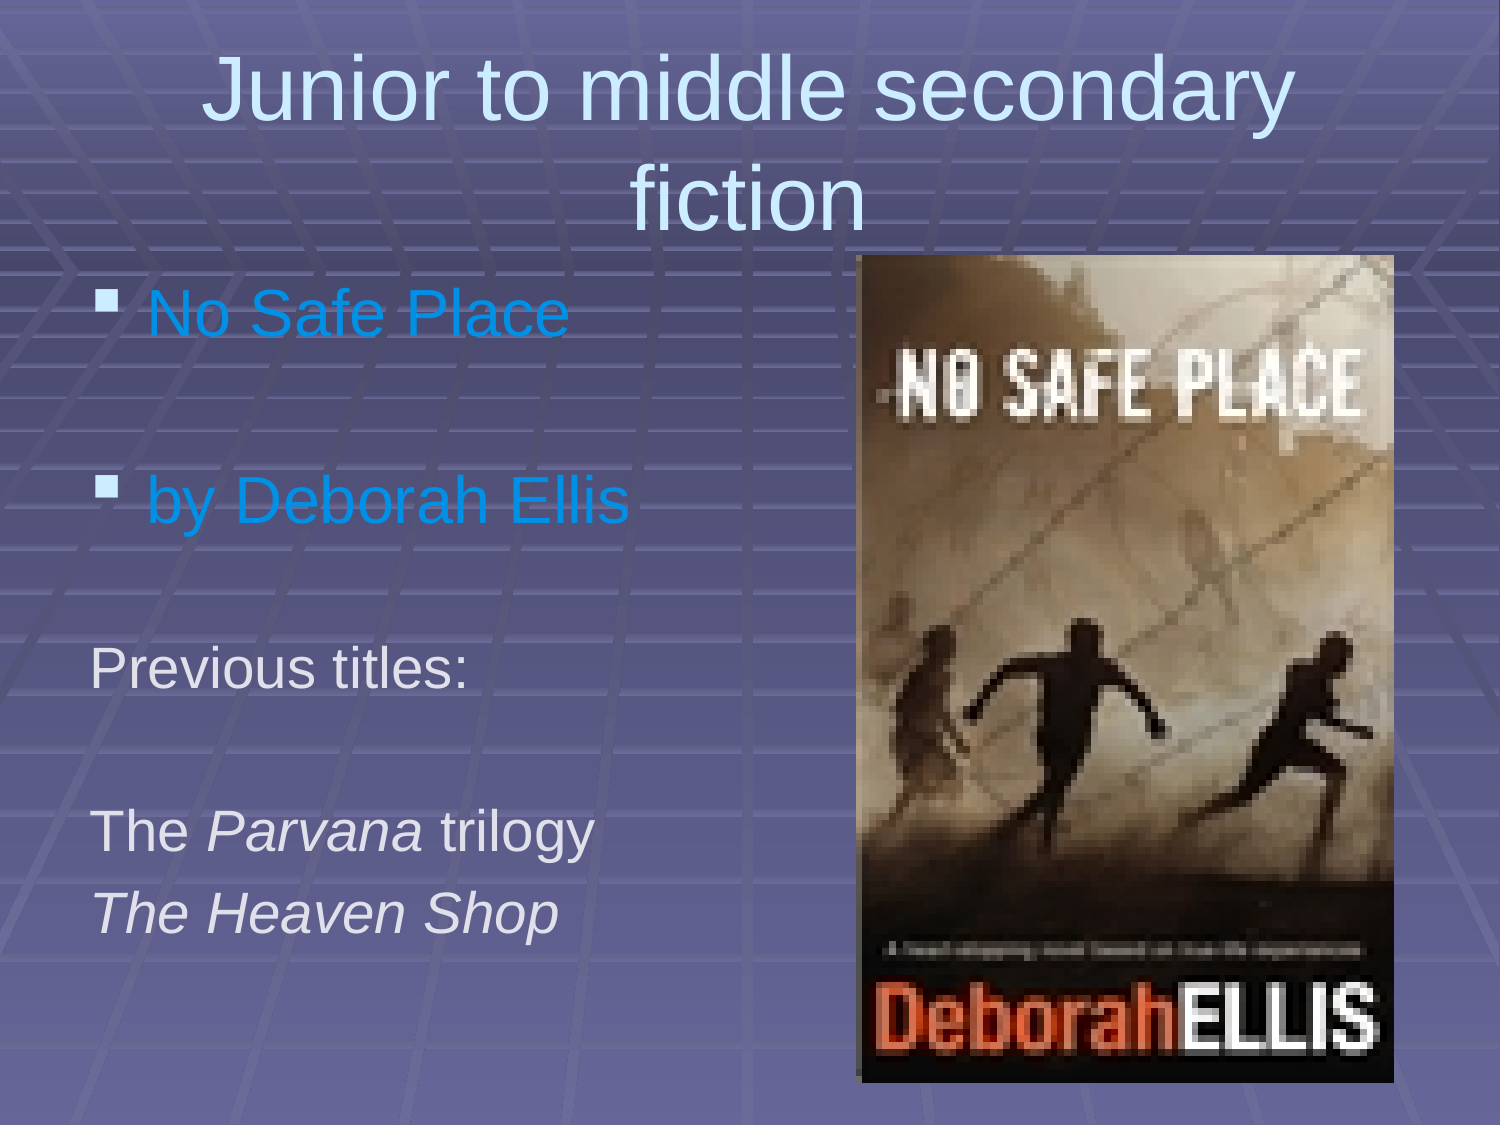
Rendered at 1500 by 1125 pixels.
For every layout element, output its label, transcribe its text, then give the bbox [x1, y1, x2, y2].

list No Safe Place by Deborah Ellis Previous titles: The Parvana trilogy The Heaven Shop [74, 261, 738, 1001]
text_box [855, 255, 1395, 1083]
title Junior to middle secondary fiction [74, 44, 1425, 233]
